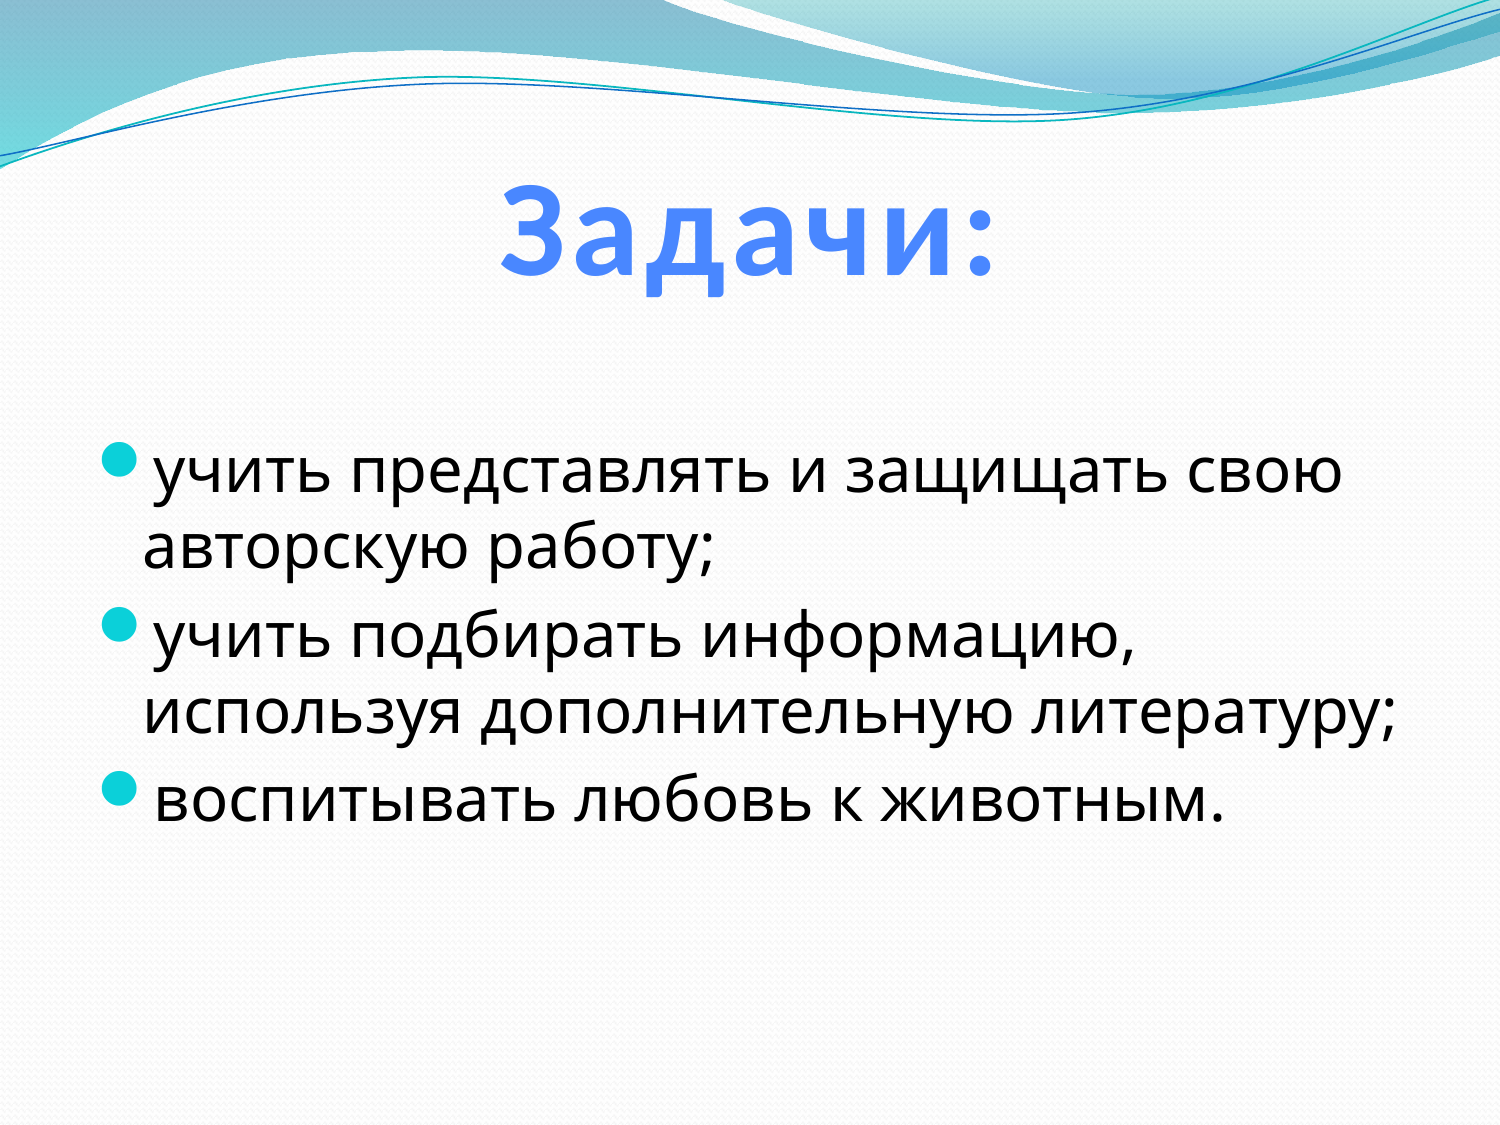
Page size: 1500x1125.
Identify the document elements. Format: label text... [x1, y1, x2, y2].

list учить представлять и защищать свою авторскую работу; учить подбирать информацию, используя дополнительную литературу; воспитывать любовь к животным. [82, 421, 1432, 914]
title Задачи: [75, 115, 1425, 303]
